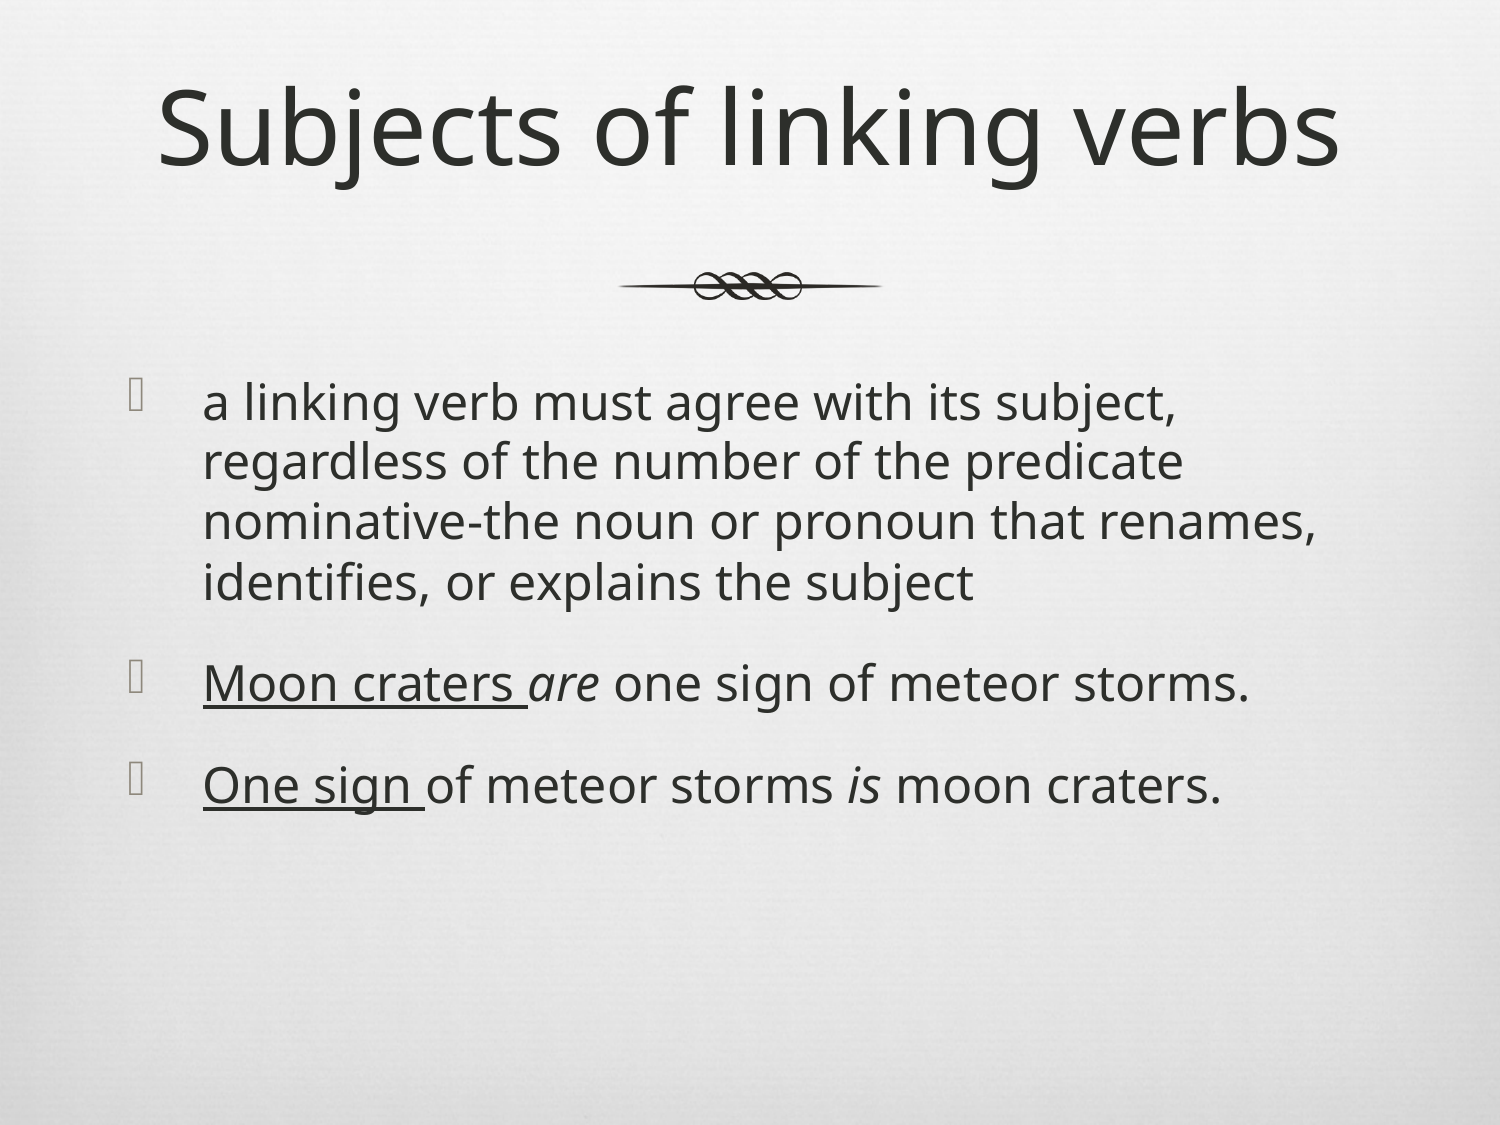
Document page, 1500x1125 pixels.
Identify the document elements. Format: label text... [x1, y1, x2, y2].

title Subjects of linking verbs [112, 11, 1388, 236]
list a linking verb must agree with its subject, regardless of the number of the predicate nominative-the noun or pronoun that renames, identifies, or explains the subject Moon craters are one sign of meteor storms. One sign of meteor storms is moon craters. [112, 362, 1388, 963]
picture [615, 272, 885, 300]
